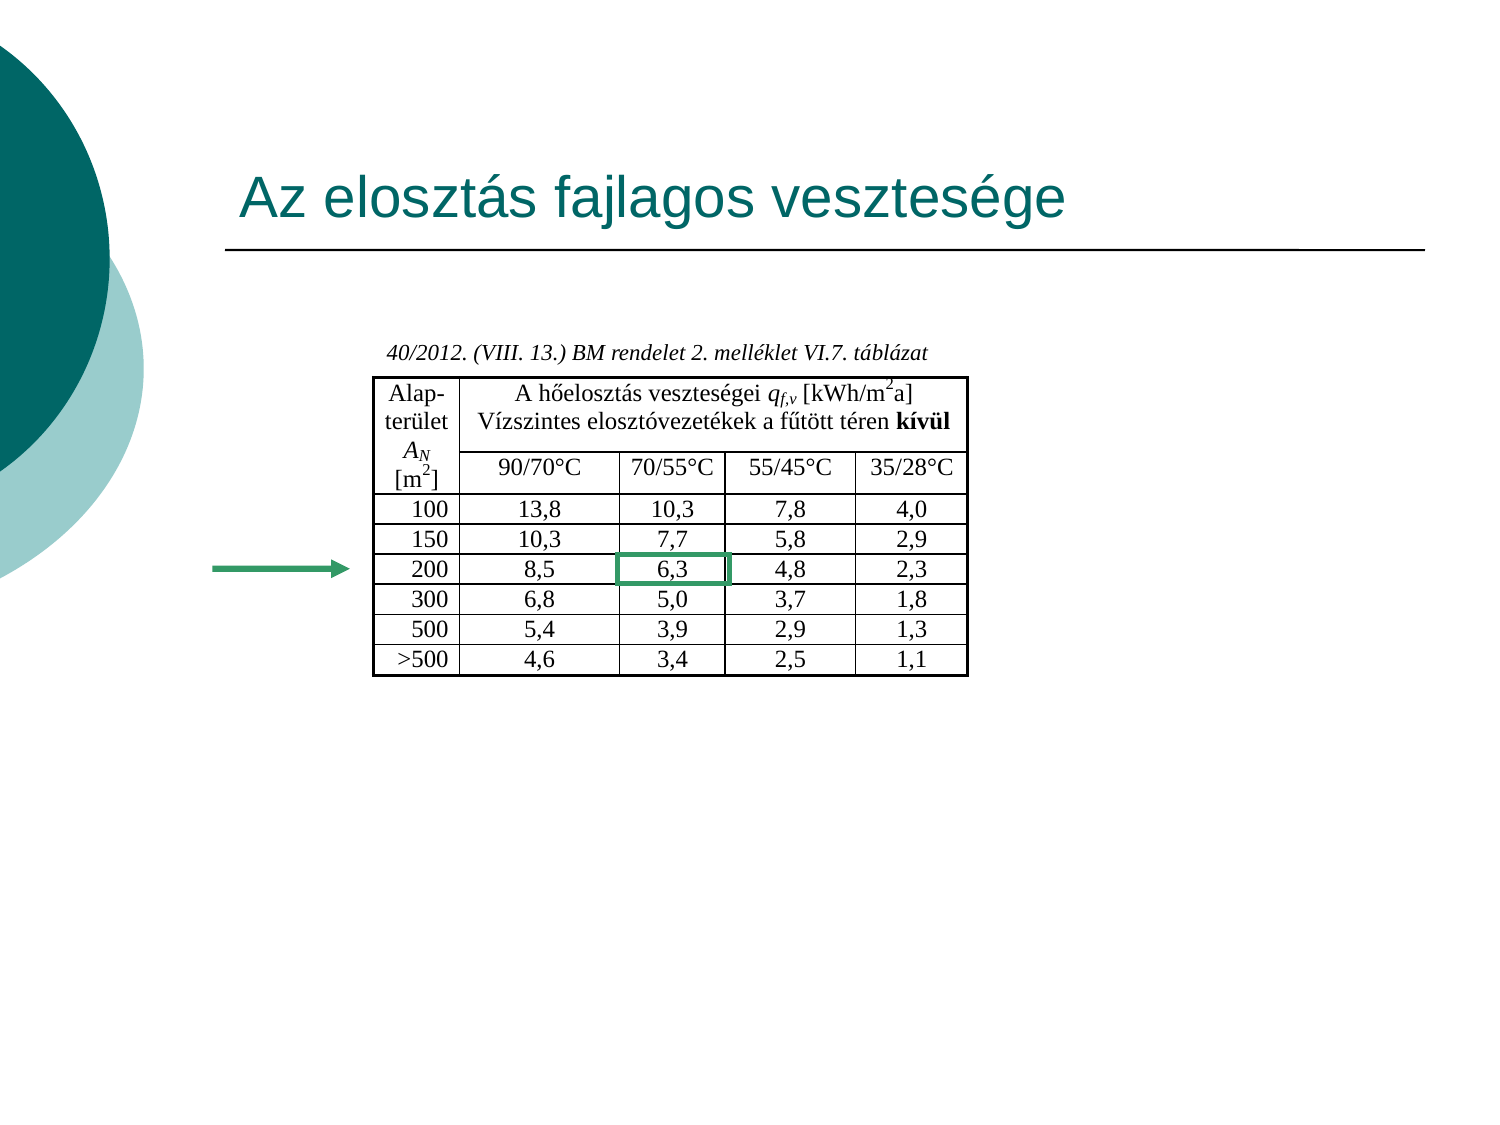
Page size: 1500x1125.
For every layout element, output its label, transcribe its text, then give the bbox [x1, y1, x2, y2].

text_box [187, 375, 1153, 856]
title Az elosztás fajlagos vesztesége [224, 49, 1425, 237]
text_box 40/2012. (VIII. 13.) BM rendelet 2. melléklet VI.7. táblázat [371, 330, 1309, 373]
